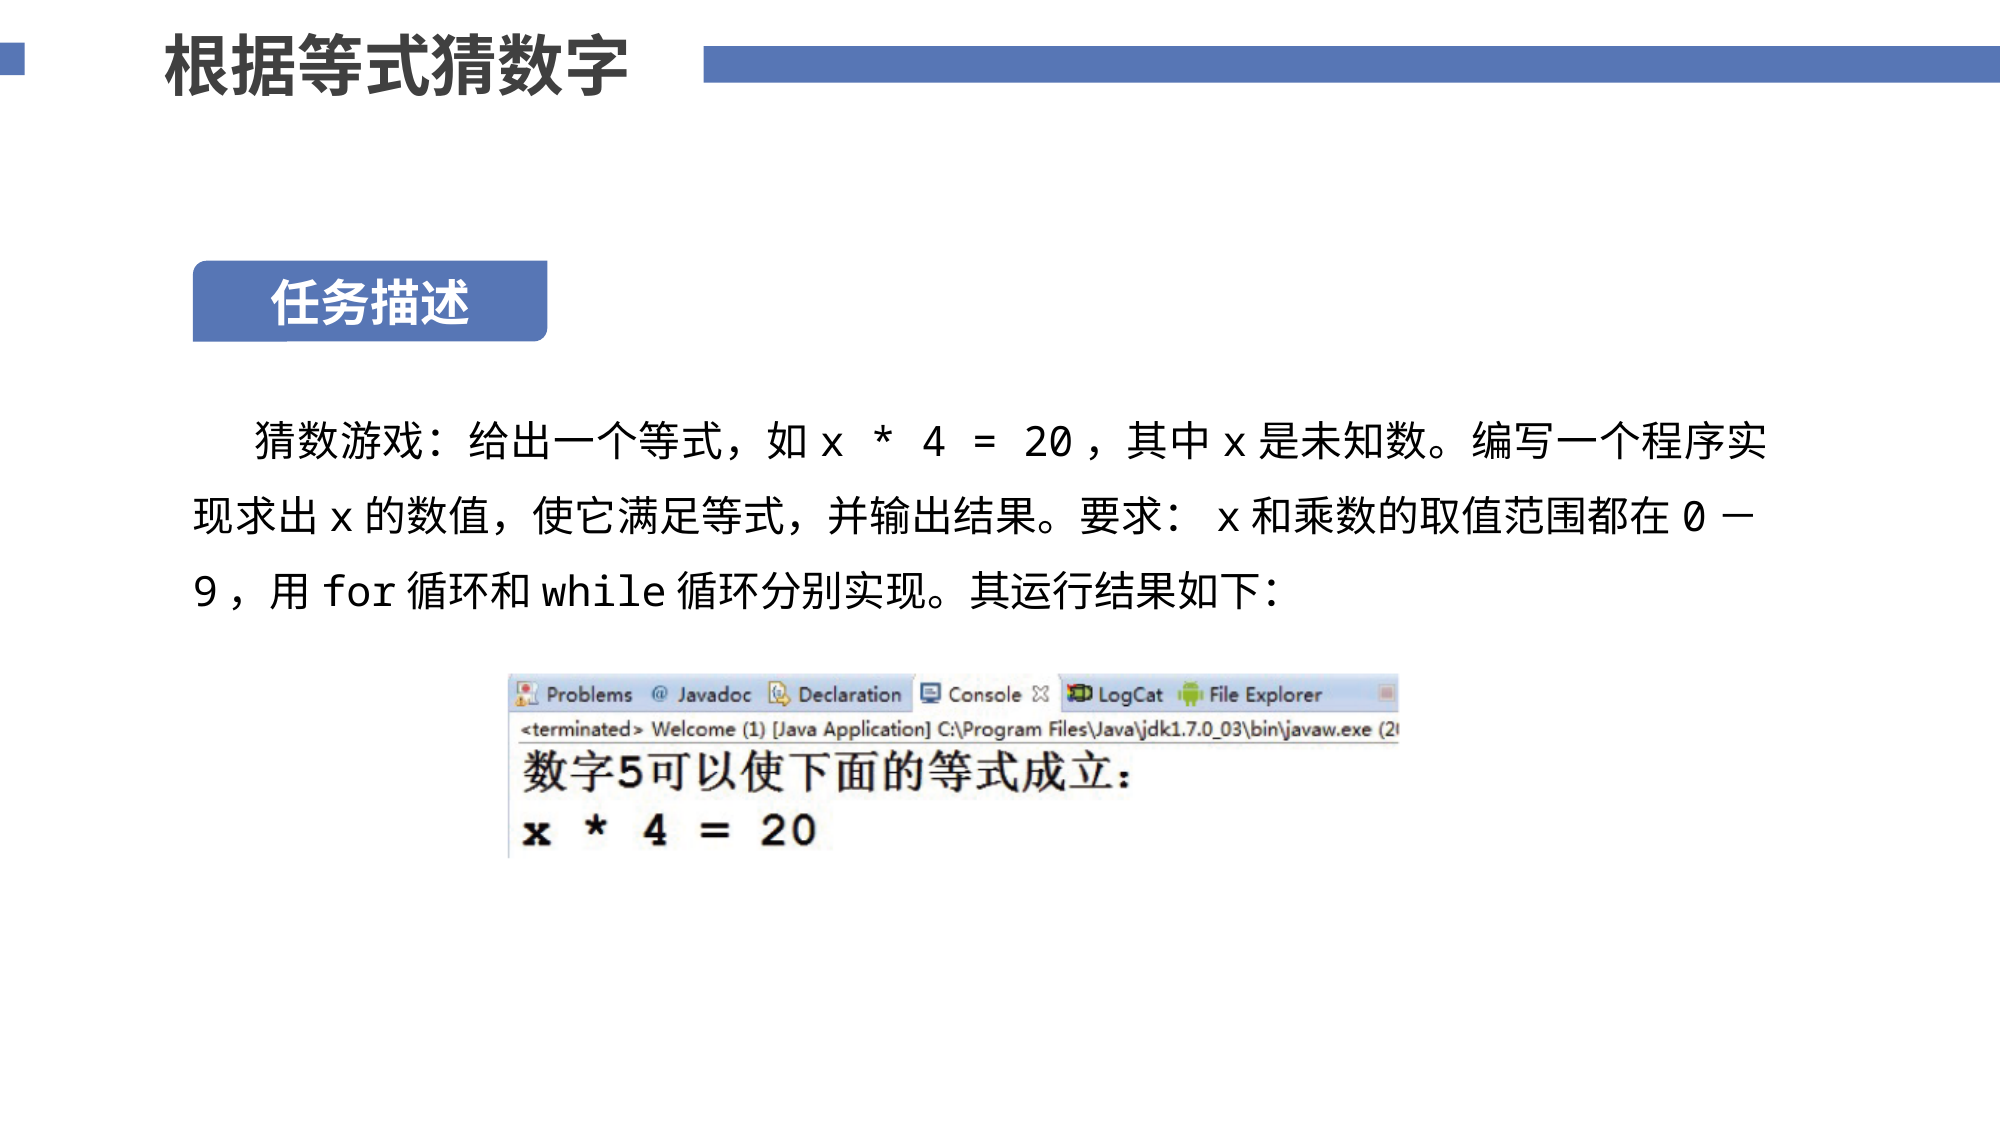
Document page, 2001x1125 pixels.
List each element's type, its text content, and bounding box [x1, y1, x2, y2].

text_box [0, 41, 26, 76]
text_box 任务描述 [191, 259, 549, 343]
text_box [702, 45, 2000, 84]
text_box 猜数游戏：给出一个等式，如x * 4 = 20，其中x是未知数。编写一个程序实现求出x的数值，使它满足等式，并输出结果。要求：x和乘数的取值范围都在0－9，用for循环和while循环分别实现。其运行结果如下： [192, 389, 1769, 615]
text_box 根据等式猜数字 [163, 23, 632, 104]
picture [477, 653, 1428, 903]
